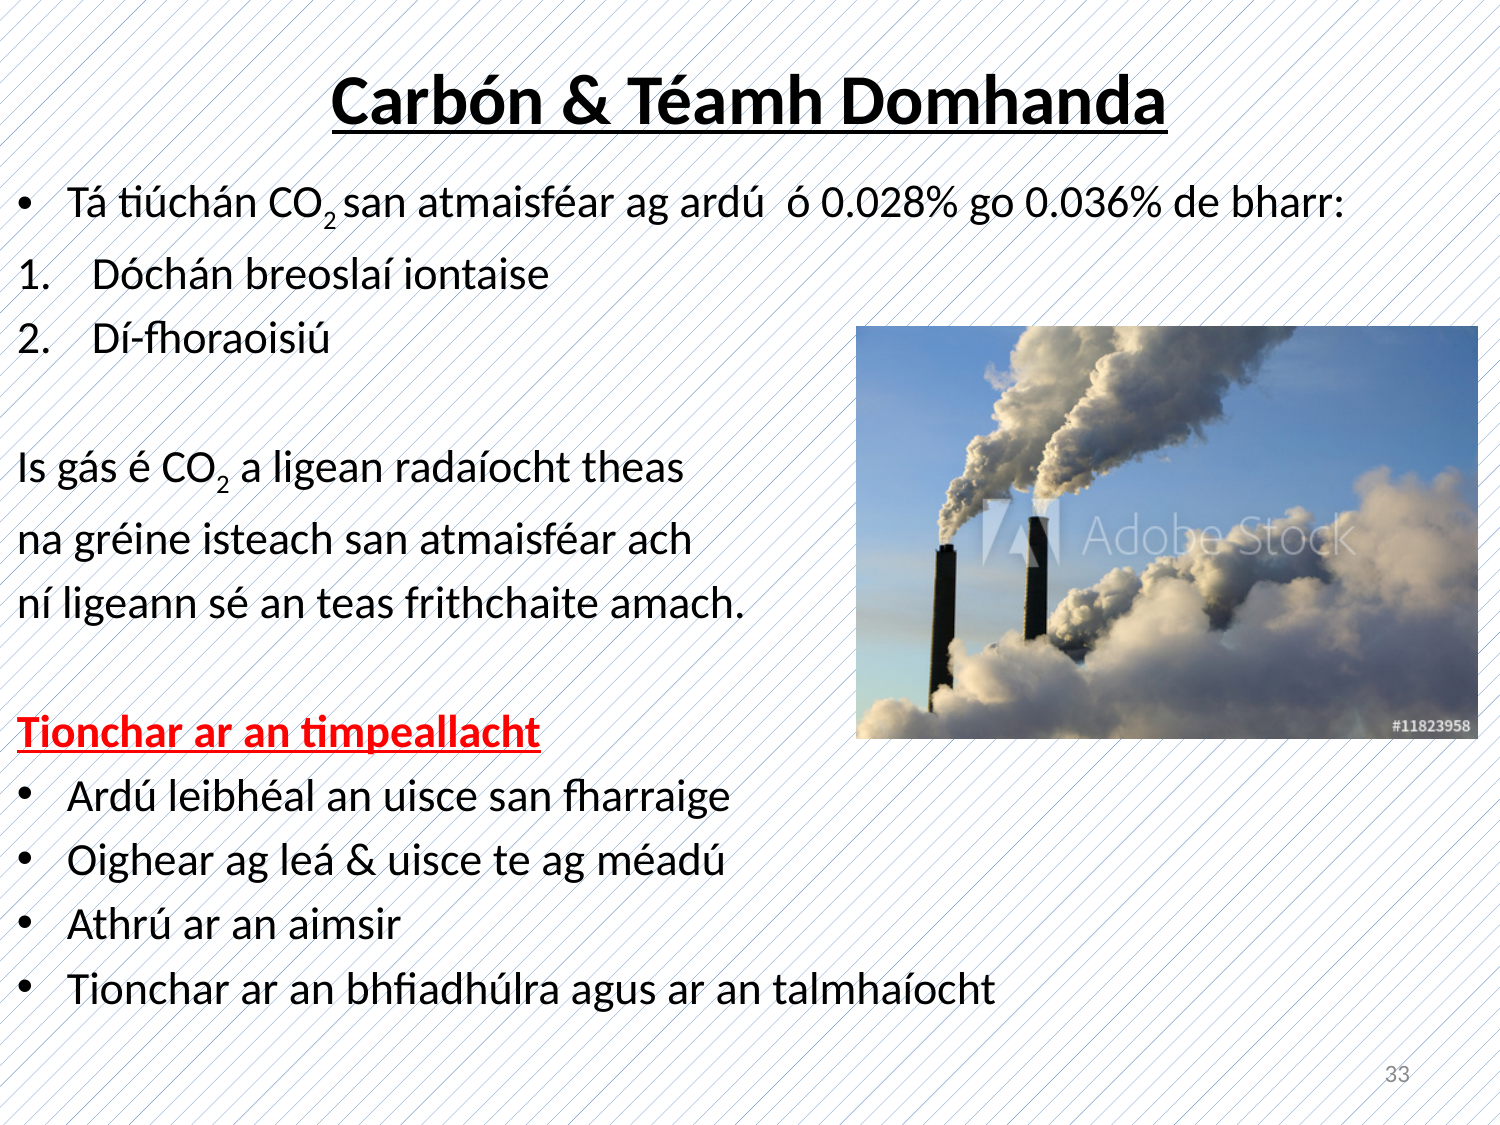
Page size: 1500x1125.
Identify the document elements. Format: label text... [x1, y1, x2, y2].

picture [855, 326, 1478, 739]
slide_number 33 [1074, 1042, 1425, 1103]
list Tá tiúchán CO2 san atmaisféar ag ardú ó 0.028% go 0.036% de bharr: Dóchán breoslaí iontaise Dí-fhoraoisiú Is gás é CO2 a ligean radaíocht theas na gréine isteach san atmaisféar ach ní ligeann sé an teas frithchaite amach. Tionchar ar an timpeallacht Ardú leibhéal an uisce san fharraige Oighear ag leá & uisce te ag méadú Athrú ar an aimsir Tionchar ar an bhfiadhúlra agus ar an talmhaíocht [1, 164, 1427, 1032]
title Carbón & Téamh Domhanda [75, 45, 1425, 164]
